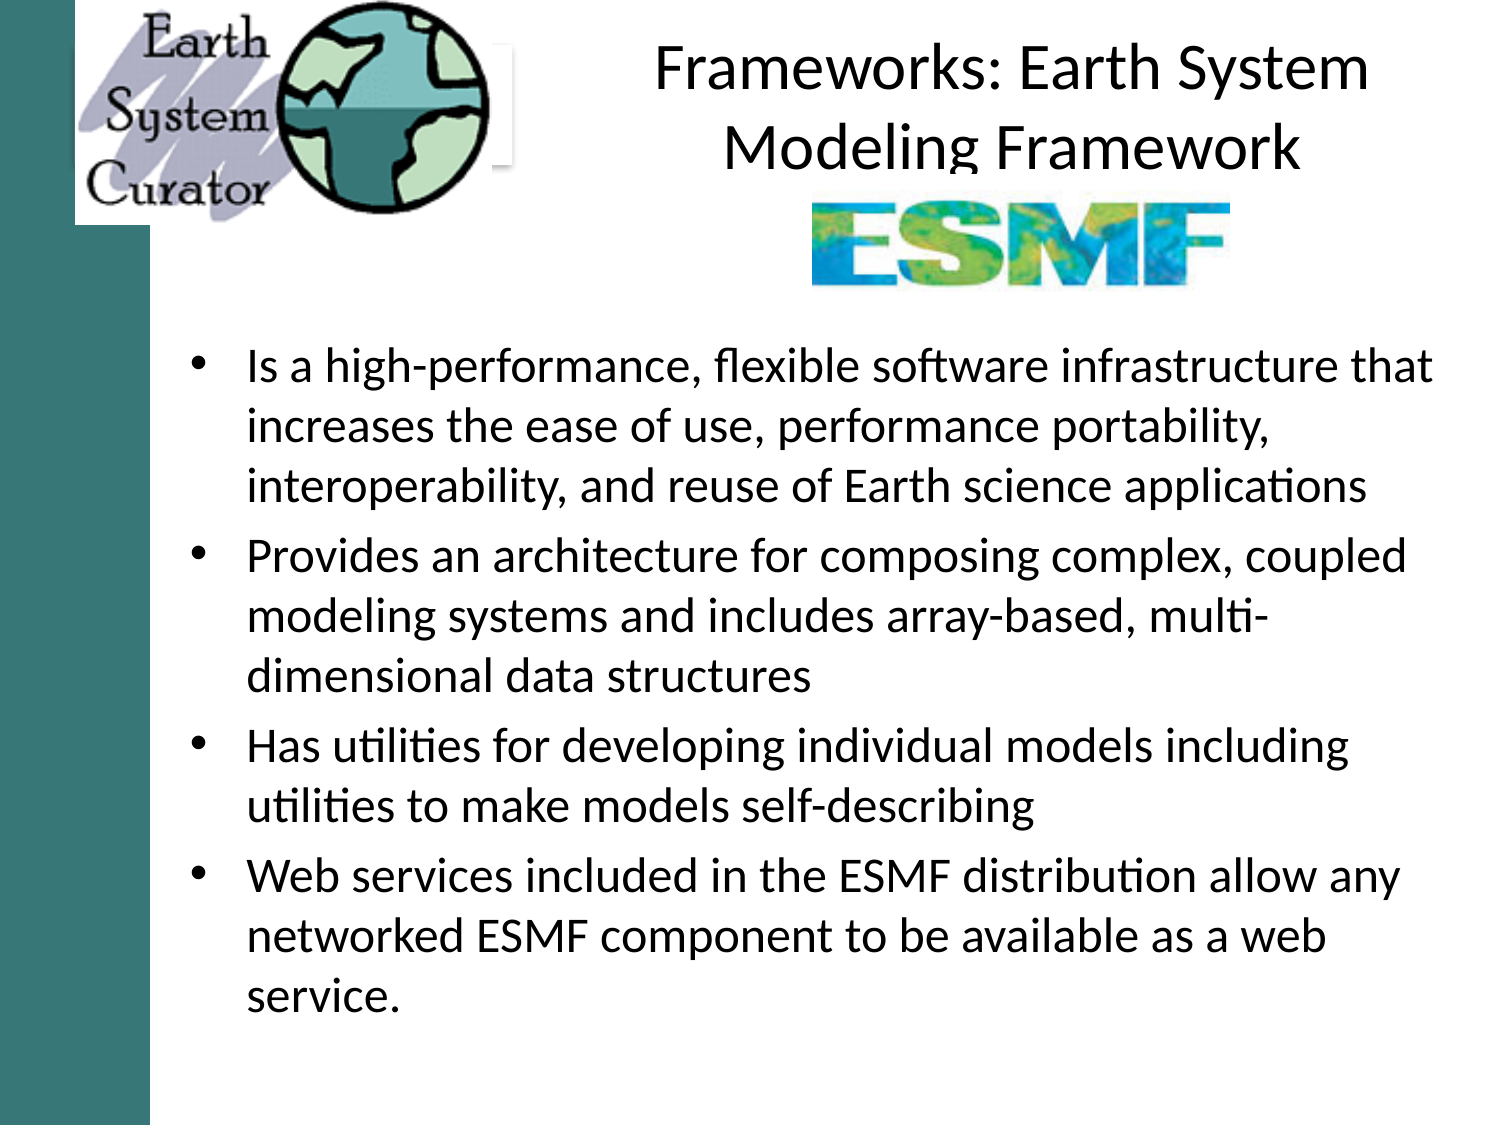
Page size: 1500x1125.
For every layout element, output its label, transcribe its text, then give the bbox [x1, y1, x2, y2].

picture [812, 174, 1230, 313]
title Frameworks: Earth System Modeling Framework [599, 49, 1426, 156]
picture [75, 0, 492, 225]
list Is a high-performance, flexible software infrastructure that increases the ease of use, performance portability, interoperability, and reuse of Earth science applications Provides an architecture for composing complex, coupled modeling systems and includes array-based, multi-dimensional data structures Has utilities for developing individual models including utilities to make models self-describing Web services included in the ESMF distribution allow any networked ESMF component to be available as a web service. [174, 324, 1476, 1038]
